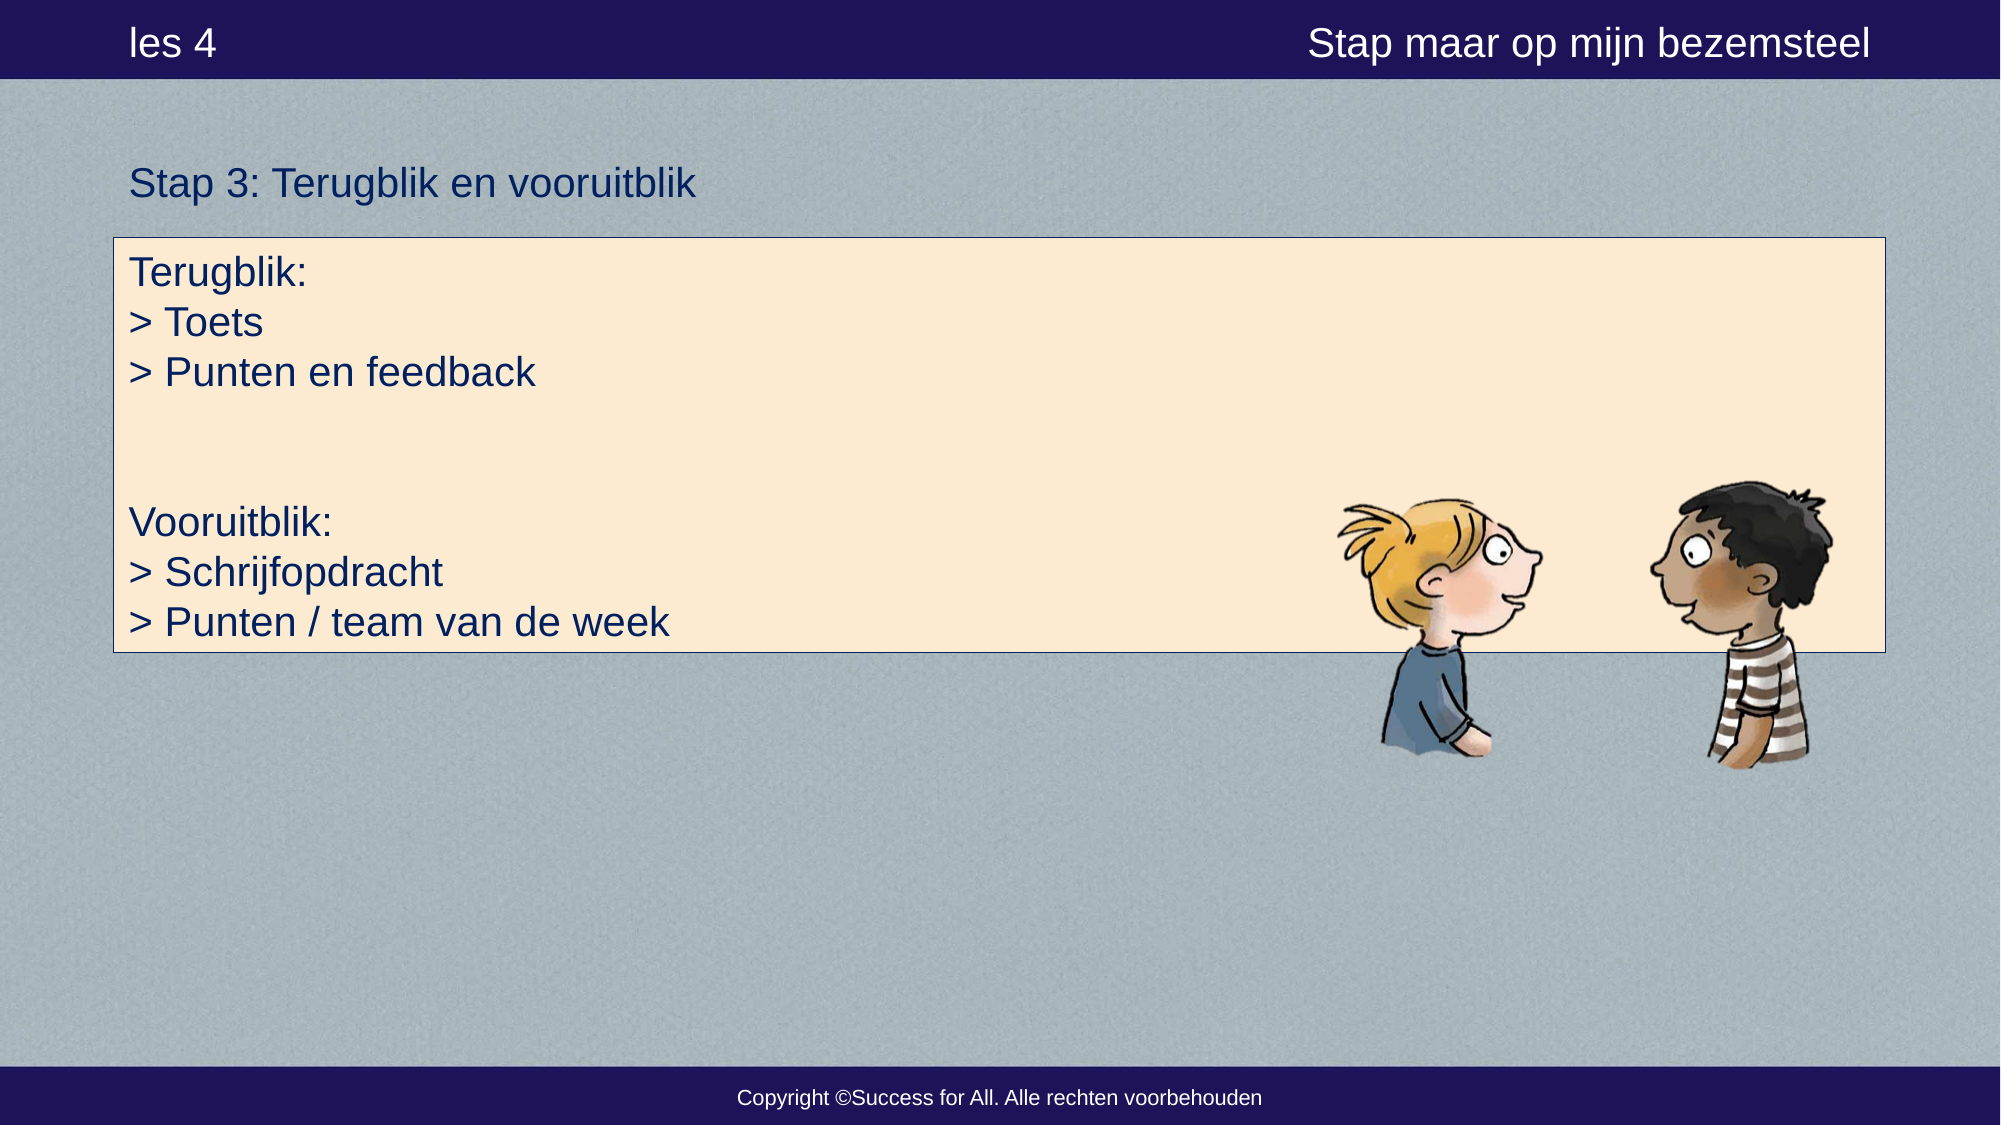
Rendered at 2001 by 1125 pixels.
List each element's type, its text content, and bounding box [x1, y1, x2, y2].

text_box Copyright ©Success for All. Alle rechten voorbehouden [0, 1076, 2000, 1125]
picture [0, 0, 2001, 1125]
text_box Terugblik: > Toets > Punten en feedback Vooruitblik: > Schrijfopdracht > Punten / team van de week [113, 237, 1886, 653]
text_box Stap maar op mijn bezemsteel [999, 8, 1886, 73]
text_box les 4 [114, 8, 354, 73]
text_box Stap 3: Terugblik en vooruitblik [113, 148, 1635, 214]
